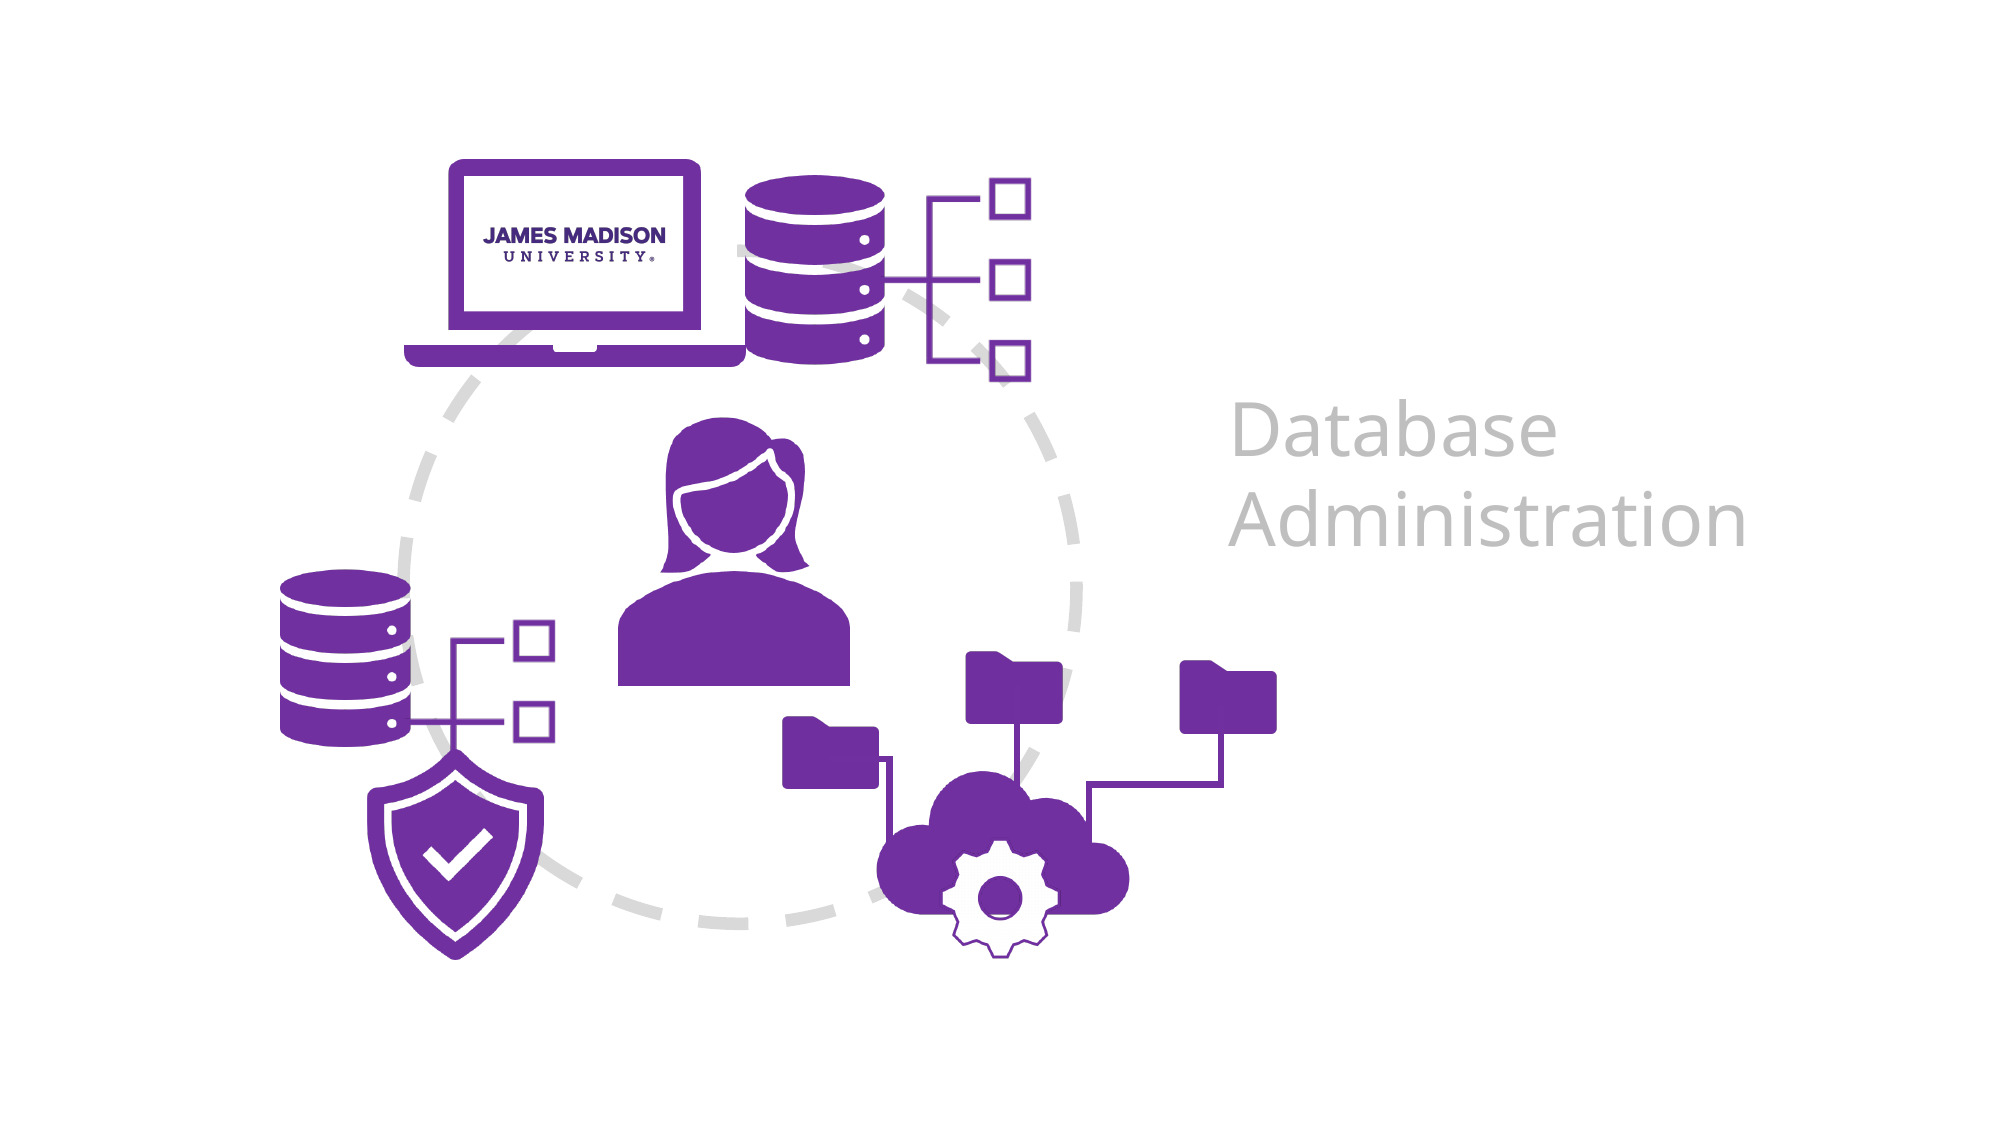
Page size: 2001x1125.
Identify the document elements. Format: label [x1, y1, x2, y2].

text_box [233, 84, 1835, 986]
